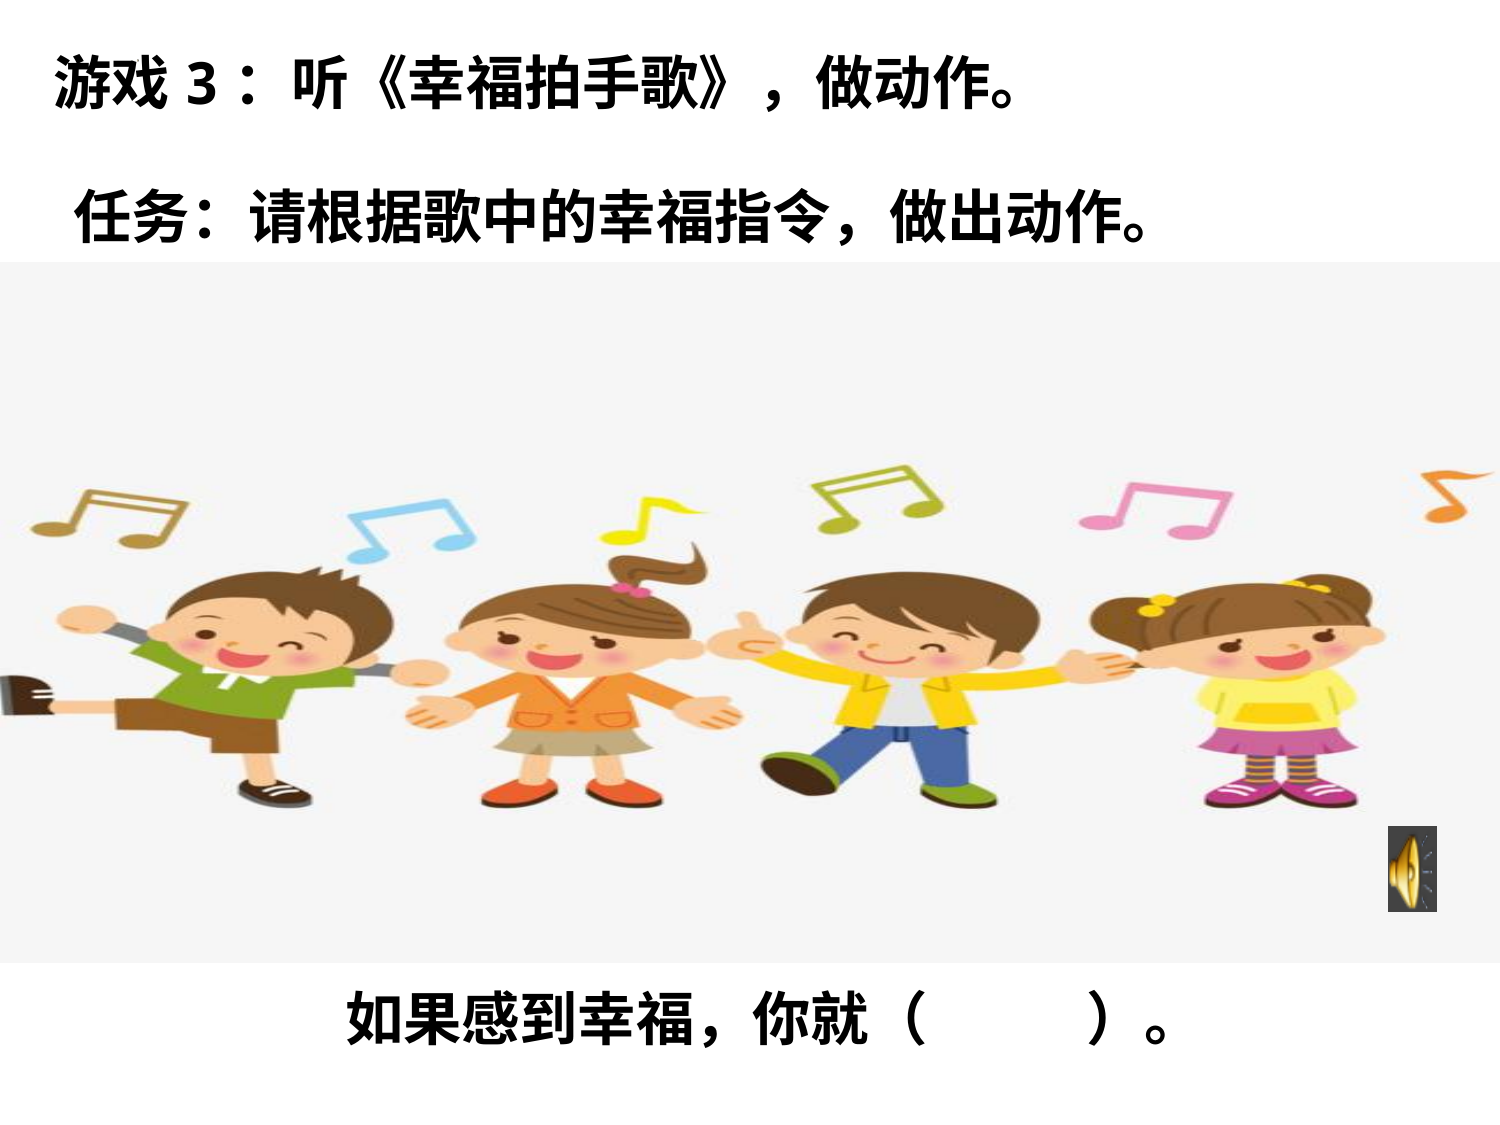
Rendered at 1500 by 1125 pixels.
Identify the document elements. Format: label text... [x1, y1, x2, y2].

text_box 游戏3：听《幸福拍手歌》，做动作。 [38, 39, 1064, 125]
text_box 如果感到幸福，你就（ ）。 [330, 975, 1219, 1060]
text_box 任务：请根据歌中的幸福指令，做出动作。 [58, 172, 1196, 258]
picture [0, 262, 1500, 963]
